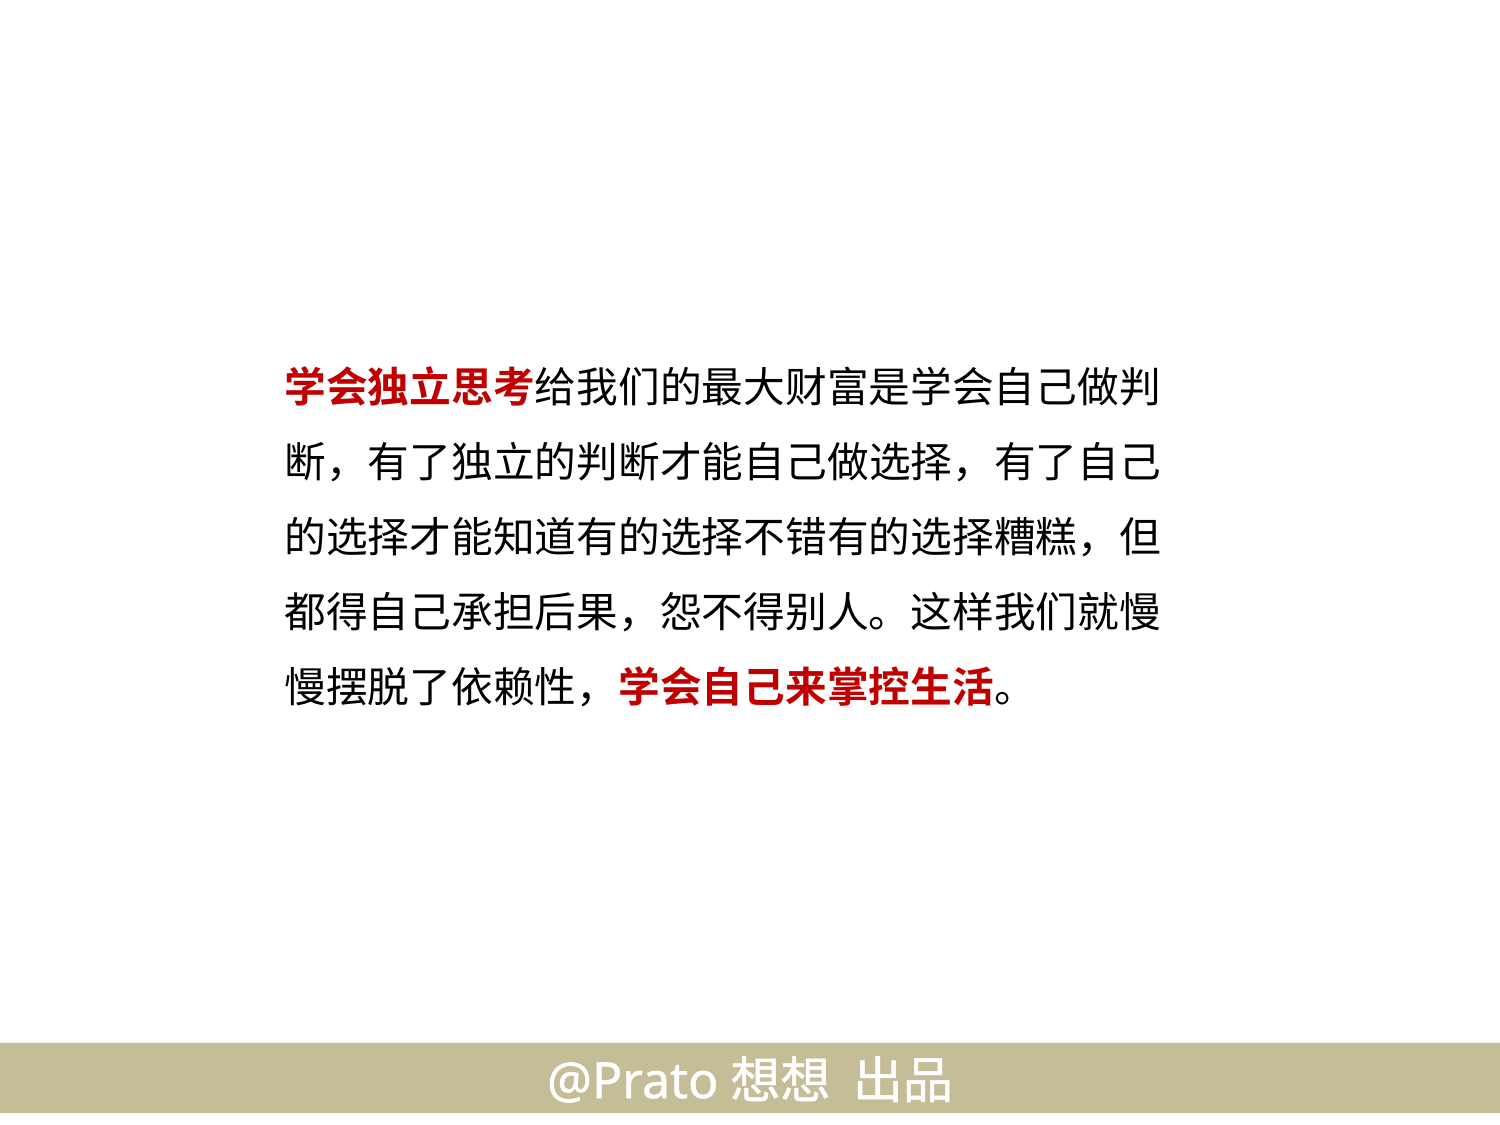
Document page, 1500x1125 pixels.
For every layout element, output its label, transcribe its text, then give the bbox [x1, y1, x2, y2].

text_box 学会独立思考给我们的最大财富是学会自己做判断，有了独立的判断才能自己做选择，有了自己的选择才能知道有的选择不错有的选择糟糕，但都得自己承担后果，怨不得别人。这样我们就慢慢摆脱了依赖性，学会自己来掌控生活。 [269, 328, 1207, 718]
text_box @Prato想想 出品 [0, 1041, 1500, 1115]
